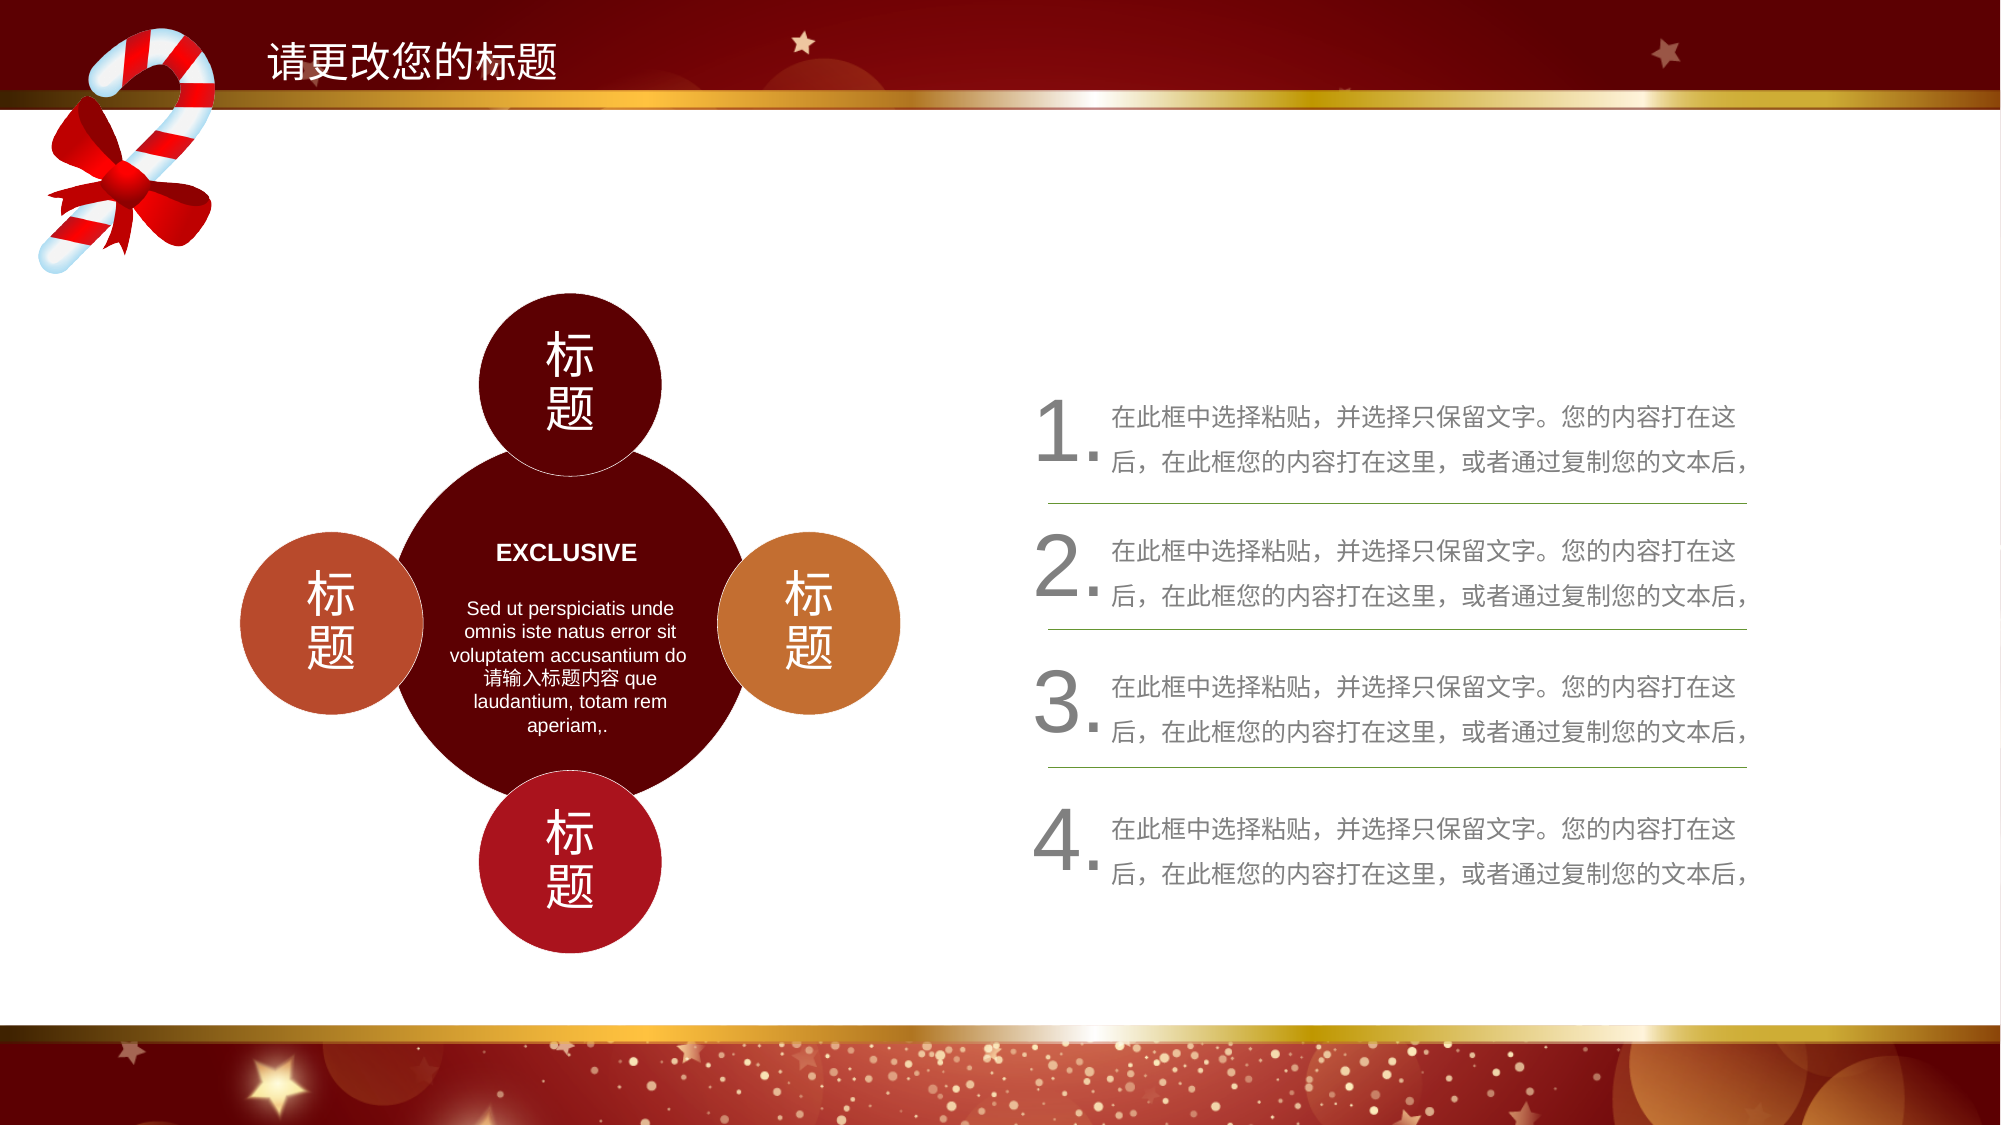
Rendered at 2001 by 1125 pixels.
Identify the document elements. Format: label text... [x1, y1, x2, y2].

text_box 2. [1024, 503, 1115, 618]
text_box 在此框中选择粘贴，并选择只保留文字。您的内容打在这后，在此框您的内容打在这里，或者通过复制您的文本后， [1103, 794, 1748, 893]
text_box 在此框中选择粘贴，并选择只保留文字。您的内容打在这后，在此框您的内容打在这里，或者通过复制您的文本后， [1103, 382, 1748, 481]
picture [0, 0, 2001, 274]
picture [0, 1026, 2001, 1125]
text_box 请更改您的标题 [251, 28, 729, 94]
text_box 4. [1024, 777, 1115, 893]
text_box 在此框中选择粘贴，并选择只保留文字。您的内容打在这后，在此框您的内容打在这里，或者通过复制您的文本后， [1103, 652, 1748, 751]
text_box 3. [1024, 639, 1115, 755]
text_box 1. [1024, 368, 1115, 484]
text_box 在此框中选择粘贴，并选择只保留文字。您的内容打在这后，在此框您的内容打在这里，或者通过复制您的文本后， [1103, 516, 1748, 615]
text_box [239, 292, 901, 954]
